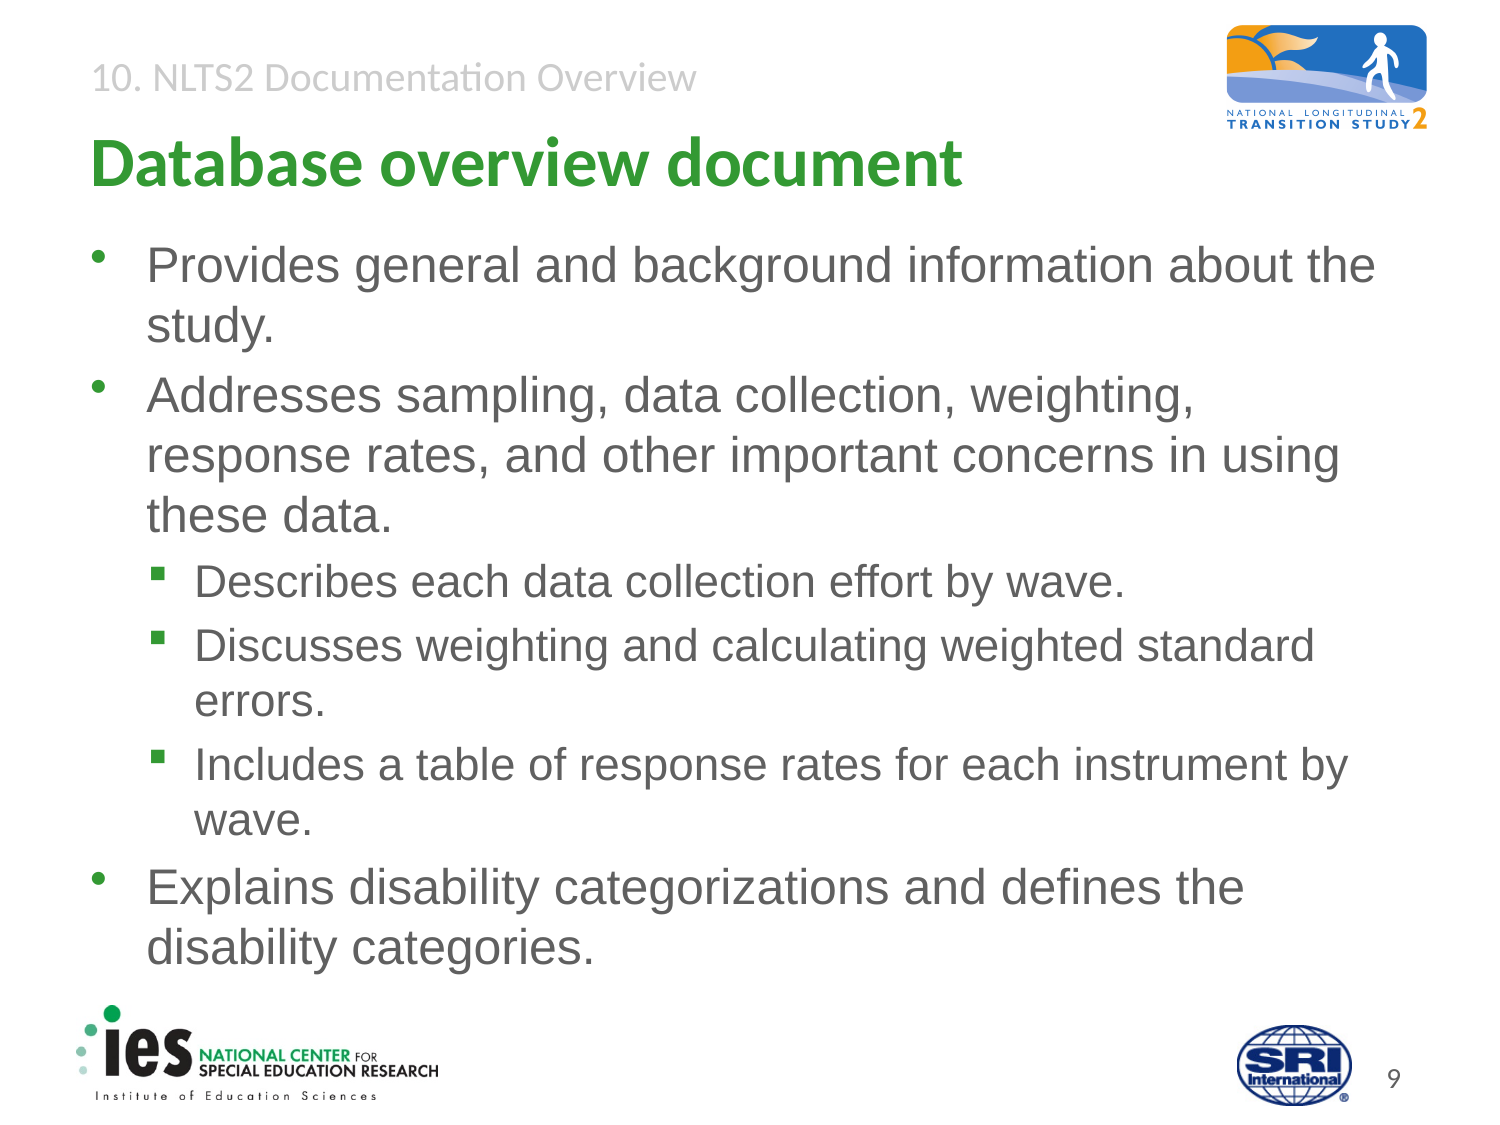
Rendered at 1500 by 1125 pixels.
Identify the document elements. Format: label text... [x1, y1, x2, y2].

title Database overview document [74, 90, 1426, 224]
list Provides general and background information about the study. Addresses sampling, data collection, weighting, response rates, and other important concerns in using these data. Describes each data collection effort by wave. Discusses weighting and calculating weighted standard errors. Includes a table of response rates for each instrument by wave. Explains disability categorizations and defines the disability categories. [74, 224, 1426, 968]
picture [76, 1005, 438, 1100]
picture [1237, 1025, 1352, 1106]
slide_number 8 [1312, 1051, 1417, 1125]
